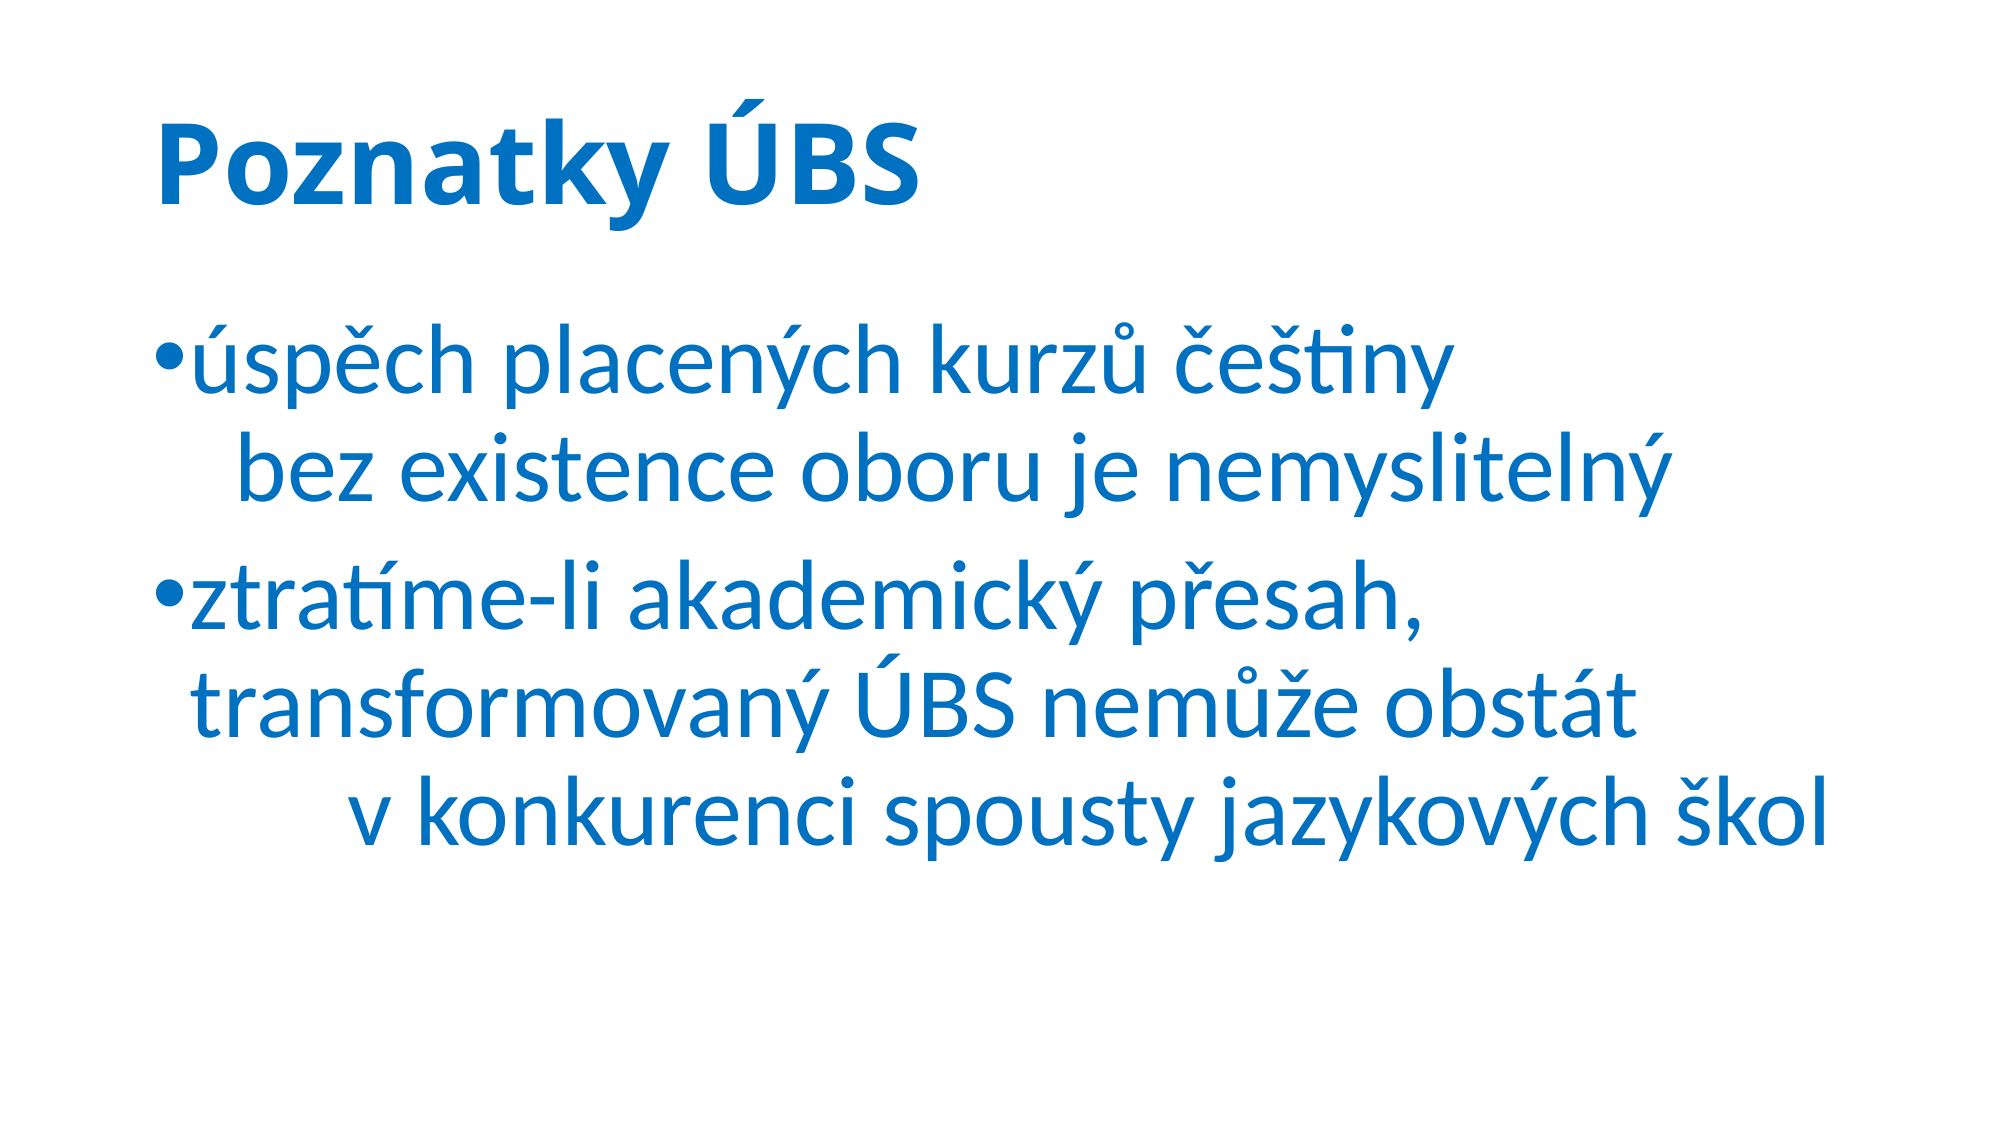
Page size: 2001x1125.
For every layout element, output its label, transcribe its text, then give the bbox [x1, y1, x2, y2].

list úspěch placených kurzů češtiny bez existence oboru je nemyslitelný ztratíme-li akademický přesah, transformovaný ÚBS nemůže obstát v konkurenci spousty jazykových škol [137, 299, 1863, 1014]
title Poznatky ÚBS [137, 59, 1863, 278]
